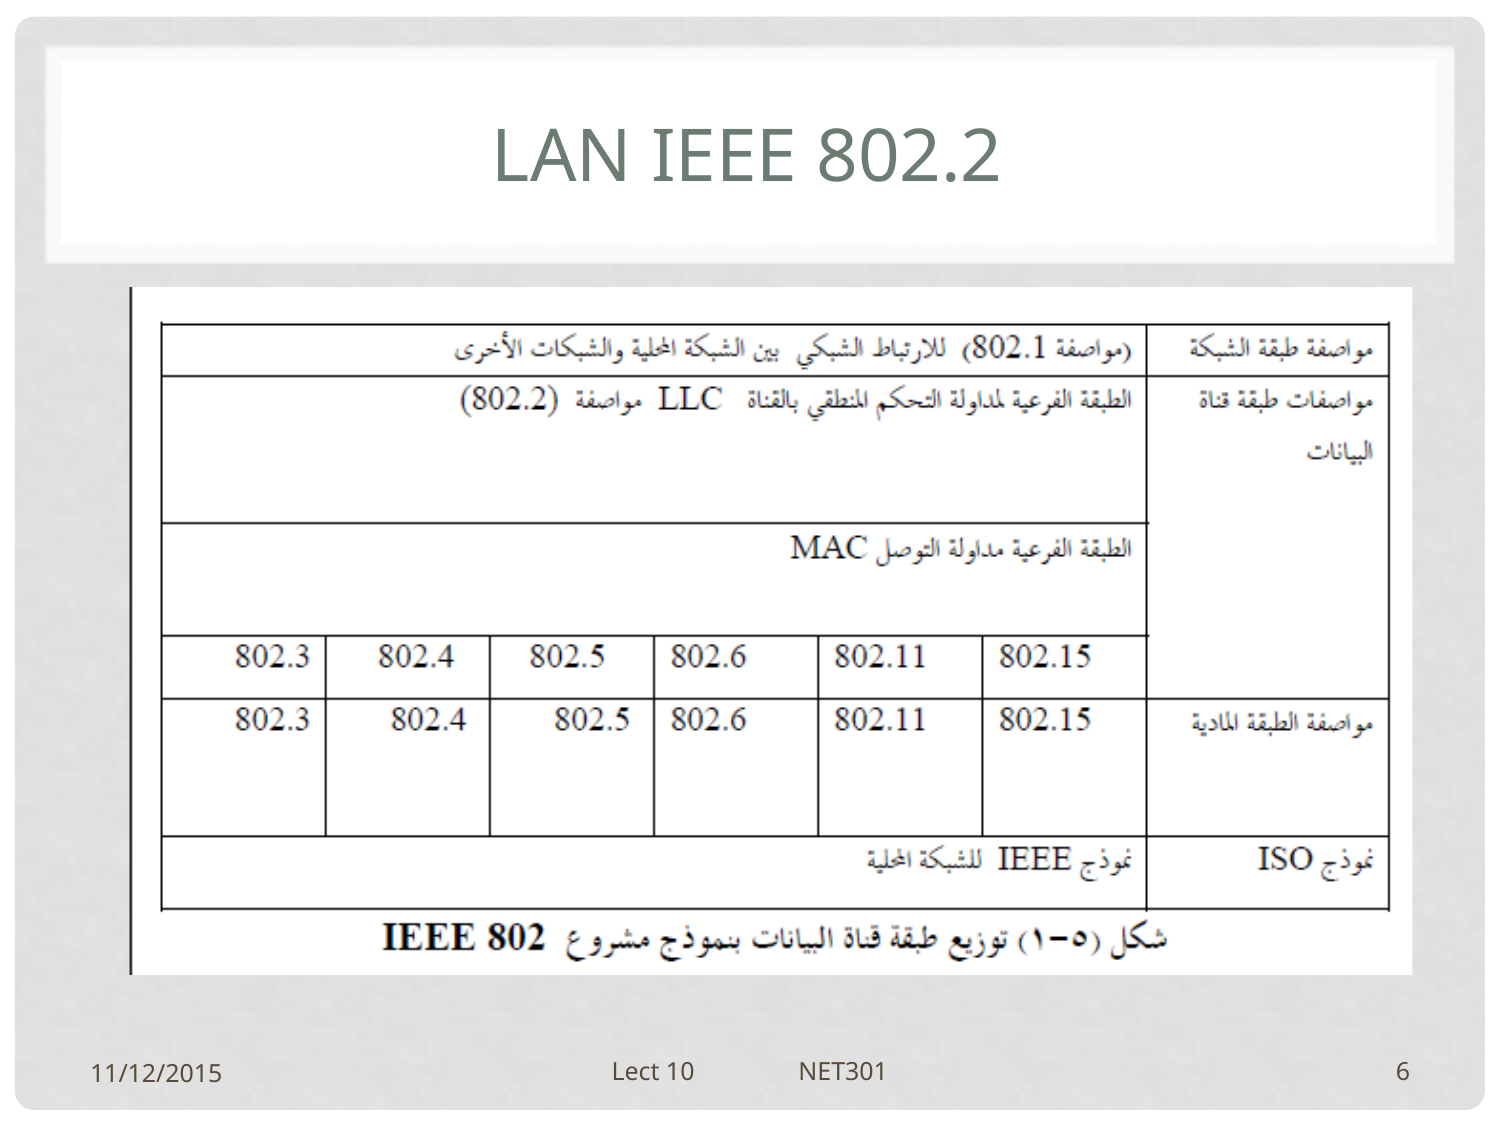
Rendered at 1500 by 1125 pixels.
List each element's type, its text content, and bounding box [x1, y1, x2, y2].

slide_number 6 [1074, 1042, 1425, 1103]
title LAN IEEE 802.2 [69, 66, 1425, 238]
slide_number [75, 1042, 425, 1103]
footer Lect 10 NET301 [512, 1042, 988, 1103]
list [128, 287, 1413, 976]
